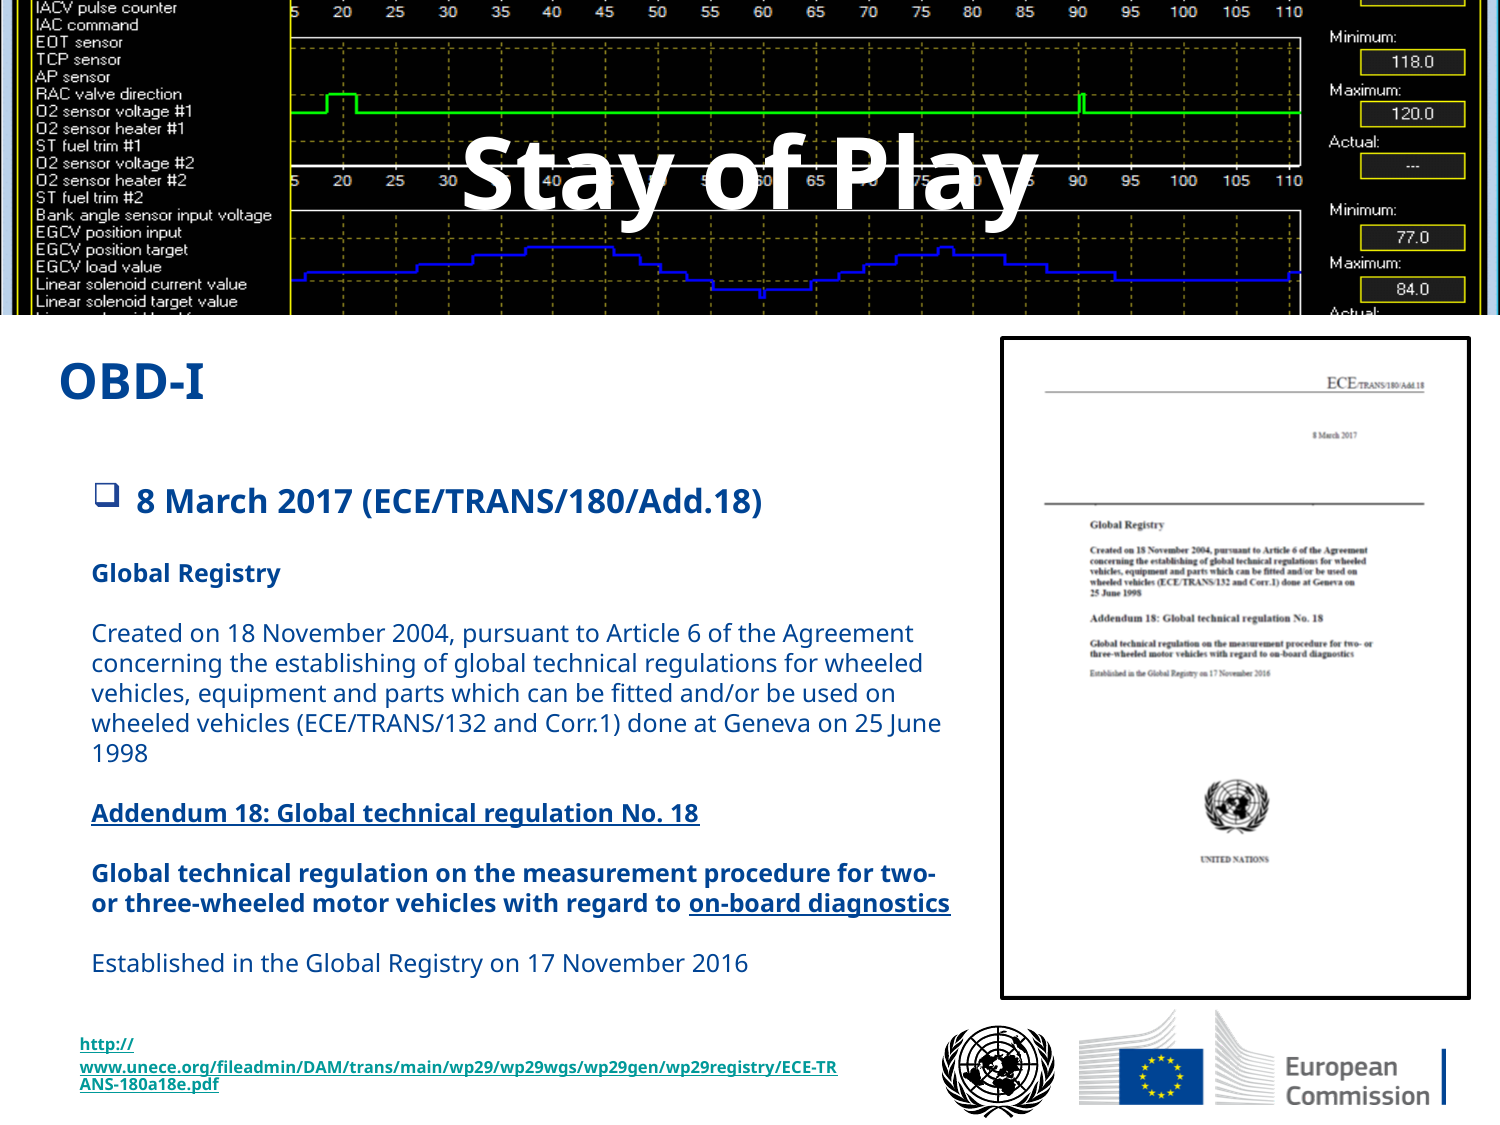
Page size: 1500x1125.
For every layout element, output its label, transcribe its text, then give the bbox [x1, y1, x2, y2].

text_box Global Registry Created on 18 November 2004, pursuant to Article 6 of the Agreement concerning the establishing of global technical regulations for wheeled vehicles, equipment and parts which can be fitted and/or be used on wheeled vehicles (ECE/TRANS/132 and Corr.1) done at Geneva on 25 June 1998 Addendum 18: Global technical regulation No. 18 Global technical regulation on the measurement procedure for two- or three-wheeled motor vehicles with regard to on-board diagnostics Established in the Global Registry on 17 November 2016 [76, 550, 975, 985]
picture [0, 0, 1500, 315]
picture [1000, 336, 1471, 1001]
title OBD-I [0, 322, 1500, 417]
list 8 March 2017 (ECE/TRANS/180/Add.18) [3, 432, 1500, 1125]
text_box http://www.unece.org/fileadmin/DAM/trans/main/wp29/wp29wgs/wp29gen/wp29registry/ECE-TRANS-180a18e.pdf [64, 1026, 856, 1088]
